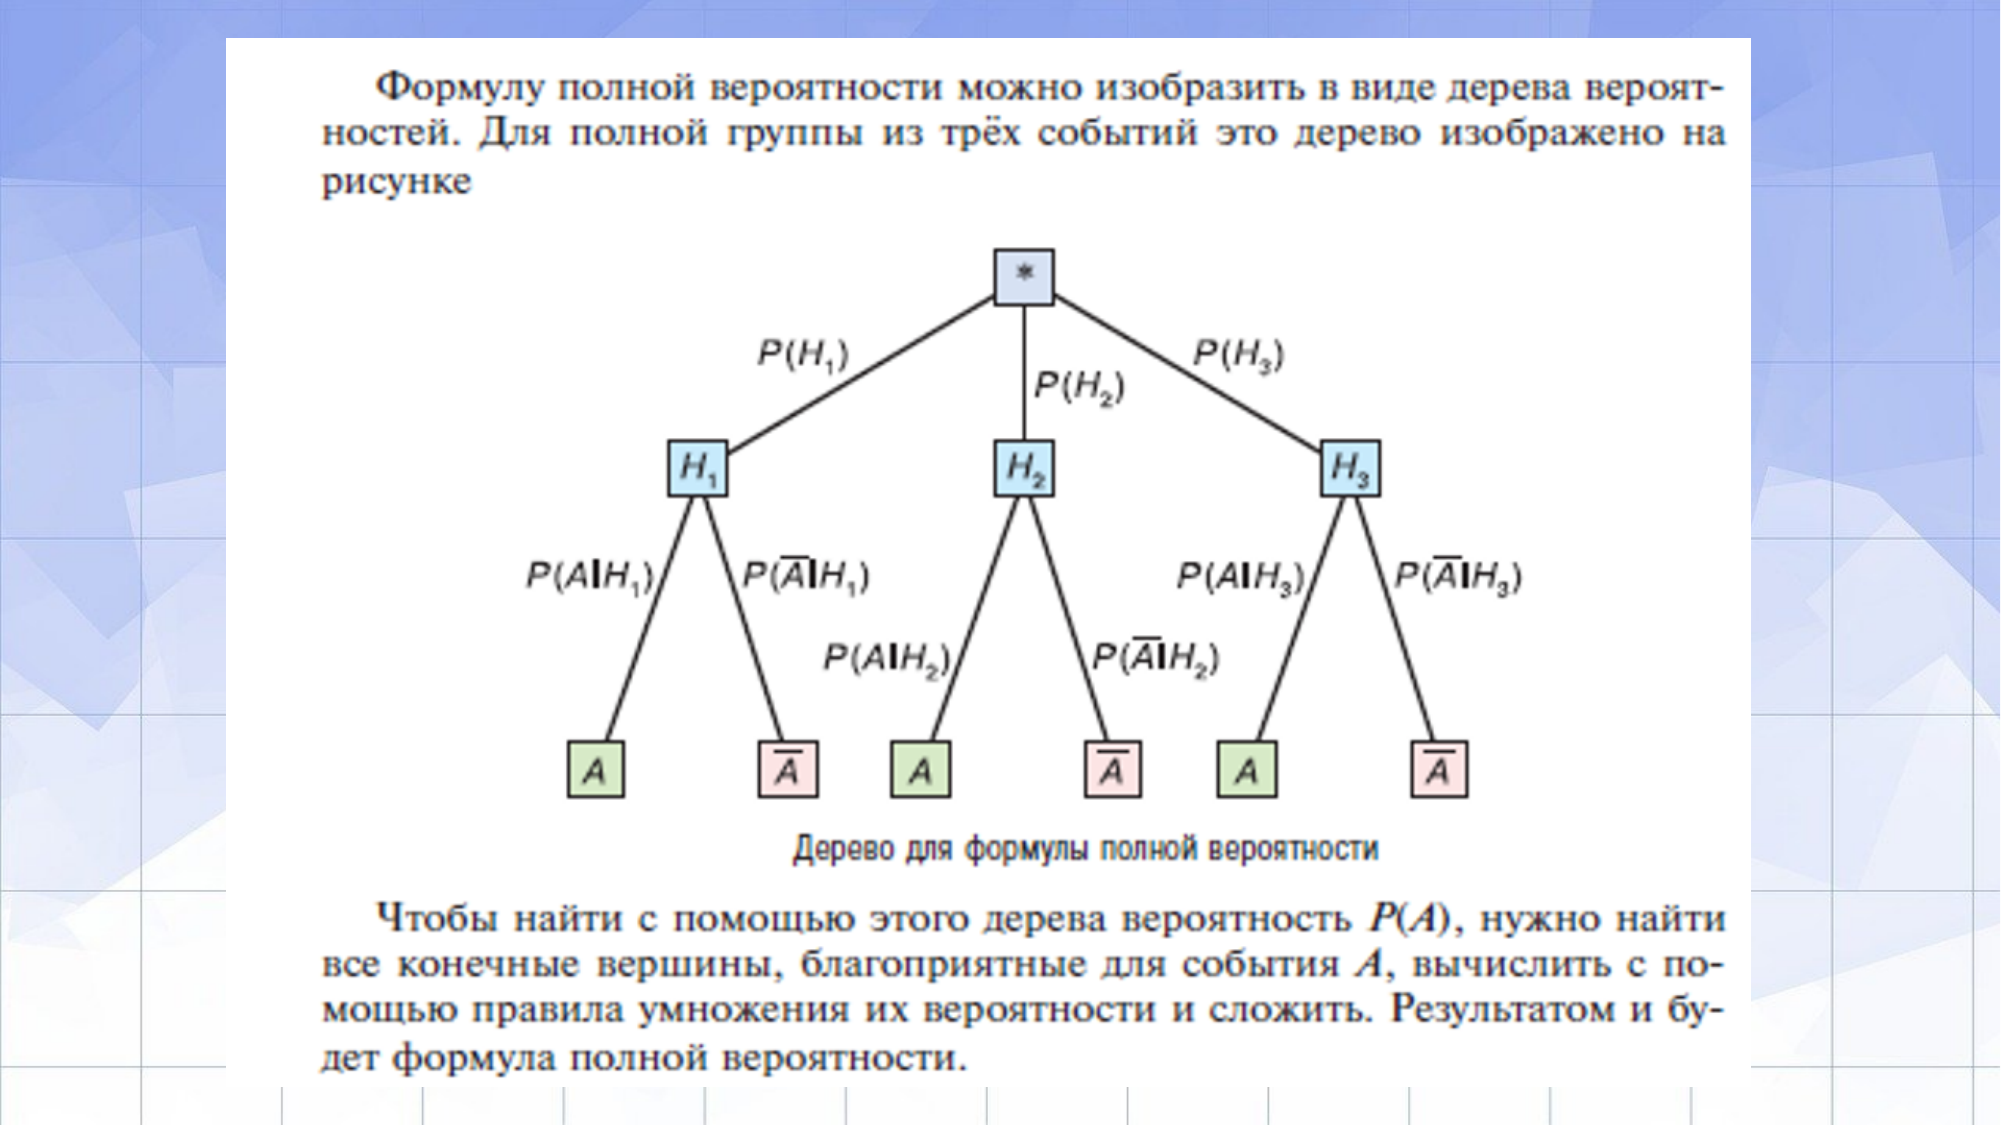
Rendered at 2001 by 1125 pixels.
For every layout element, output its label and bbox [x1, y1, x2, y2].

list [226, 38, 1751, 1087]
picture [0, 0, 2001, 1125]
